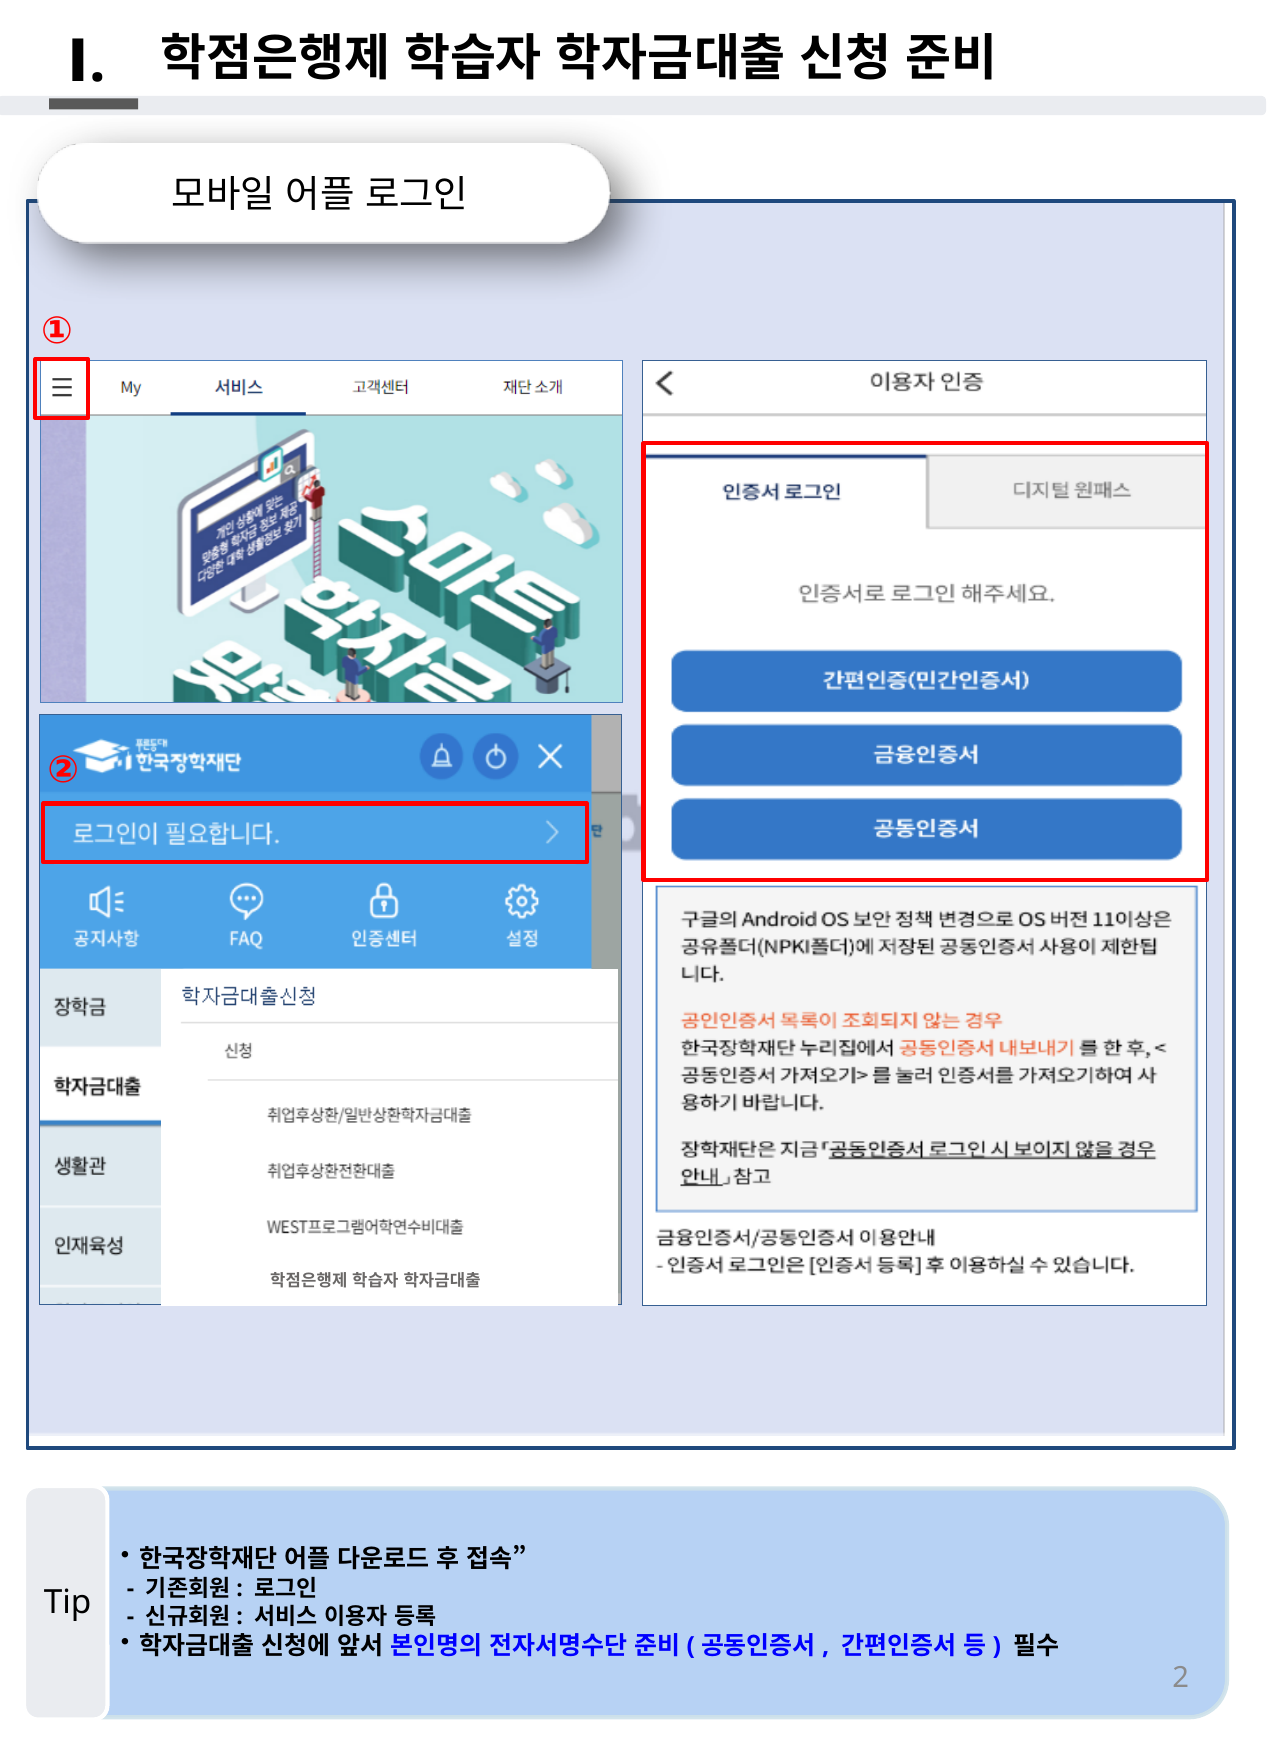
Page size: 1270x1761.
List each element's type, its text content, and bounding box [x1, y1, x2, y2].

text_box Ⅰ. [53, 16, 174, 95]
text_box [23, 1459, 1238, 1747]
text_box [25, 199, 1236, 1450]
text_box [0, 95, 1267, 116]
text_box [47, 96, 140, 111]
picture [27, 143, 1226, 1436]
text_box 학점은행제 학습자 학자금대출 신청 준비 [145, 18, 1264, 93]
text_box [39, 713, 623, 1306]
